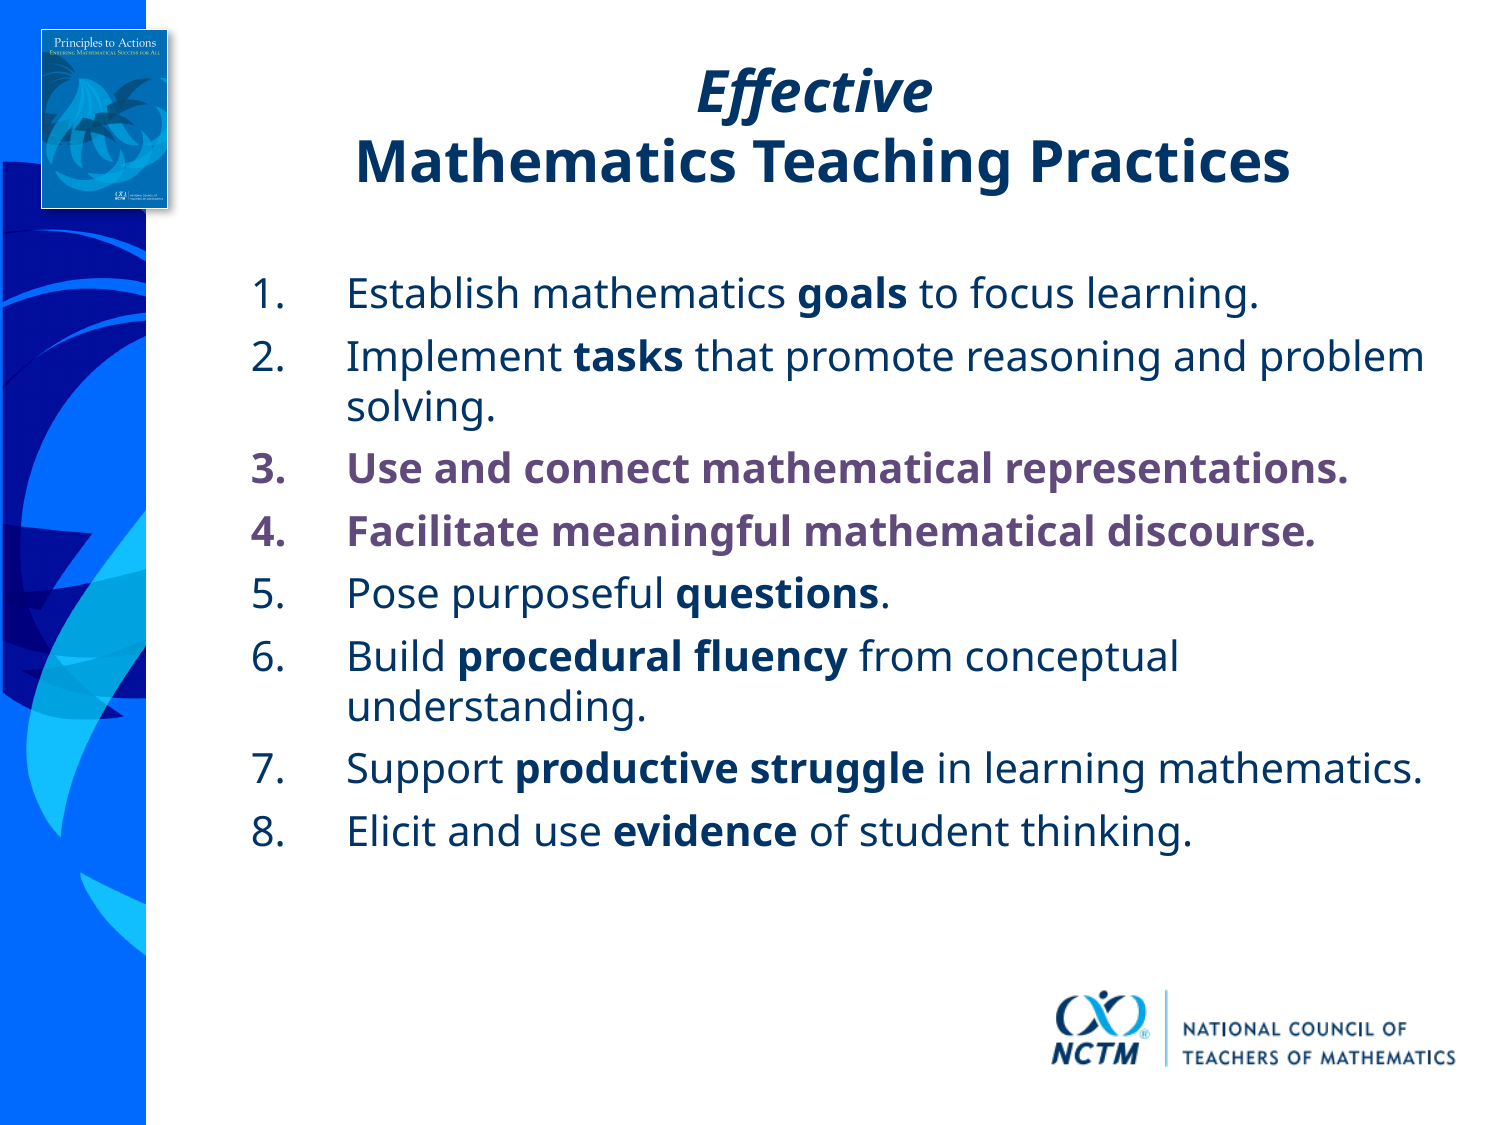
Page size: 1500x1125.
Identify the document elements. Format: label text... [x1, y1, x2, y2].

text_box Effective Mathematics Teaching Practices [170, 29, 1500, 218]
text_box Establish mathematics goals to focus learning. Implement tasks that promote reasoning and problem solving. Use and connect mathematical representations. Facilitate meaningful mathematical discourse. Pose purposeful questions. Build procedural fluency from conceptual understanding. Support productive struggle in learning mathematics. Elicit and use evidence of student thinking. [217, 259, 1474, 970]
picture [0, 0, 168, 1125]
picture [1034, 969, 1474, 1085]
